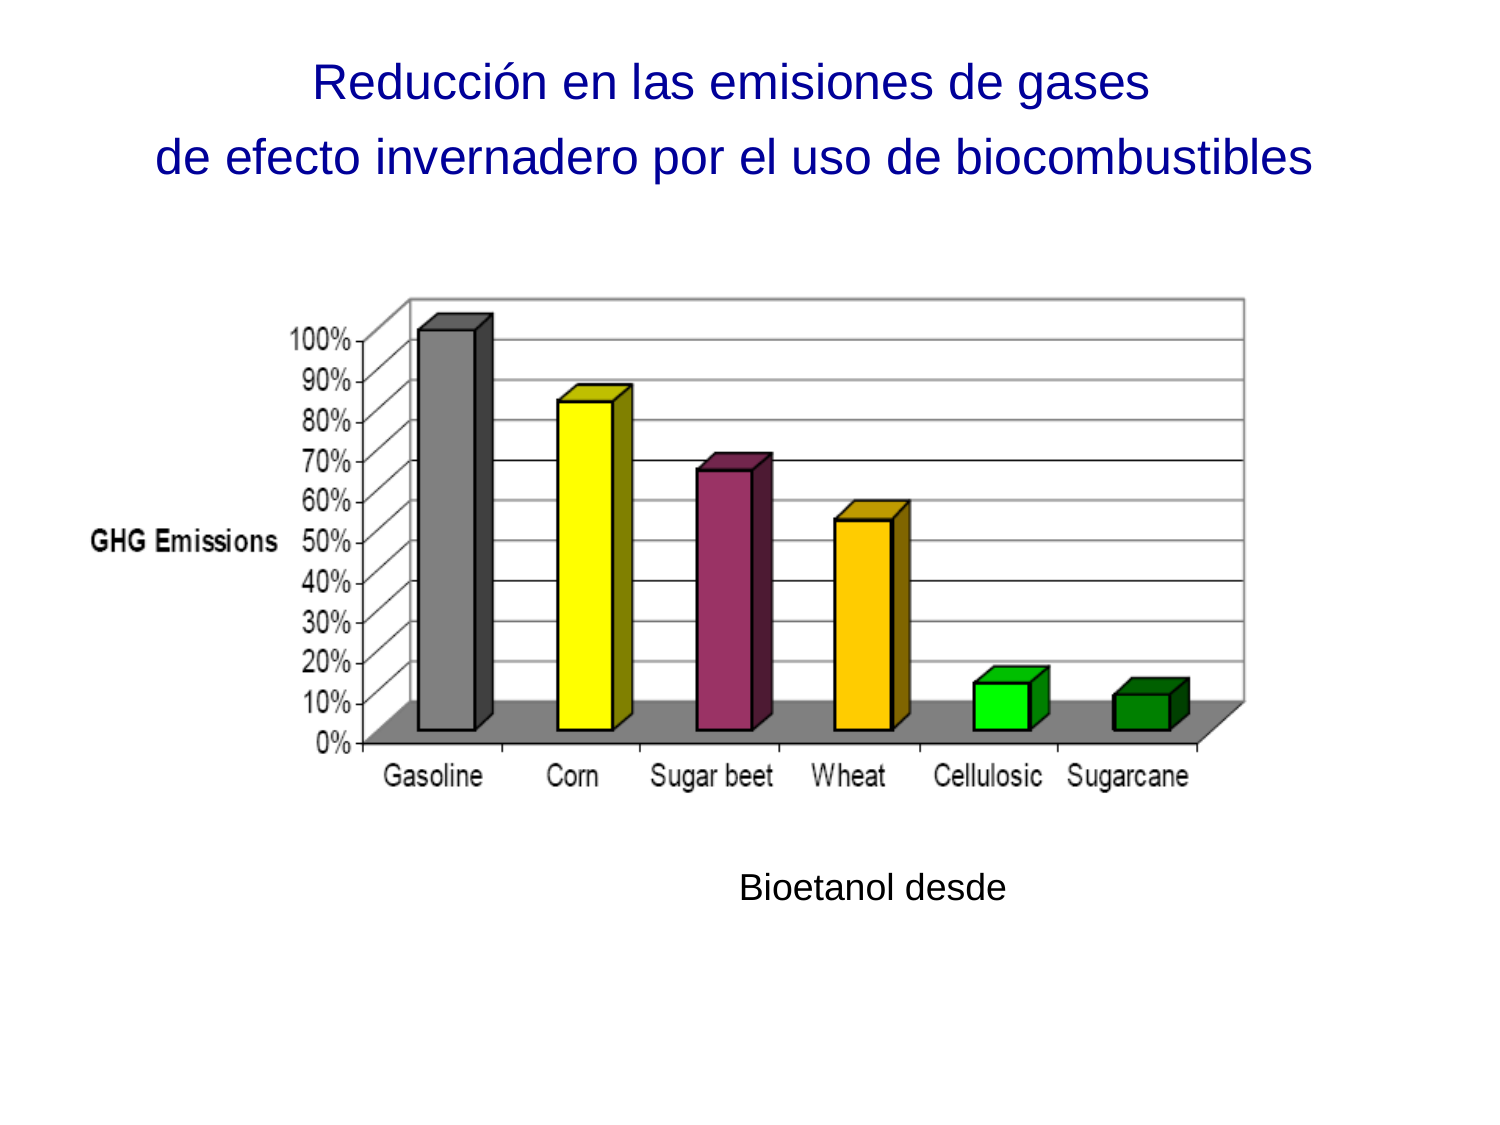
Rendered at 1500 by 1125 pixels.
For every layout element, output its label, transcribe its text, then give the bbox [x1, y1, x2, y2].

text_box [76, 255, 1253, 830]
text_box Reducción en las emisiones de gases de efecto invernadero por el uso de biocombustibles [123, 42, 1355, 201]
text_box Bioetanol desde [550, 855, 1196, 916]
